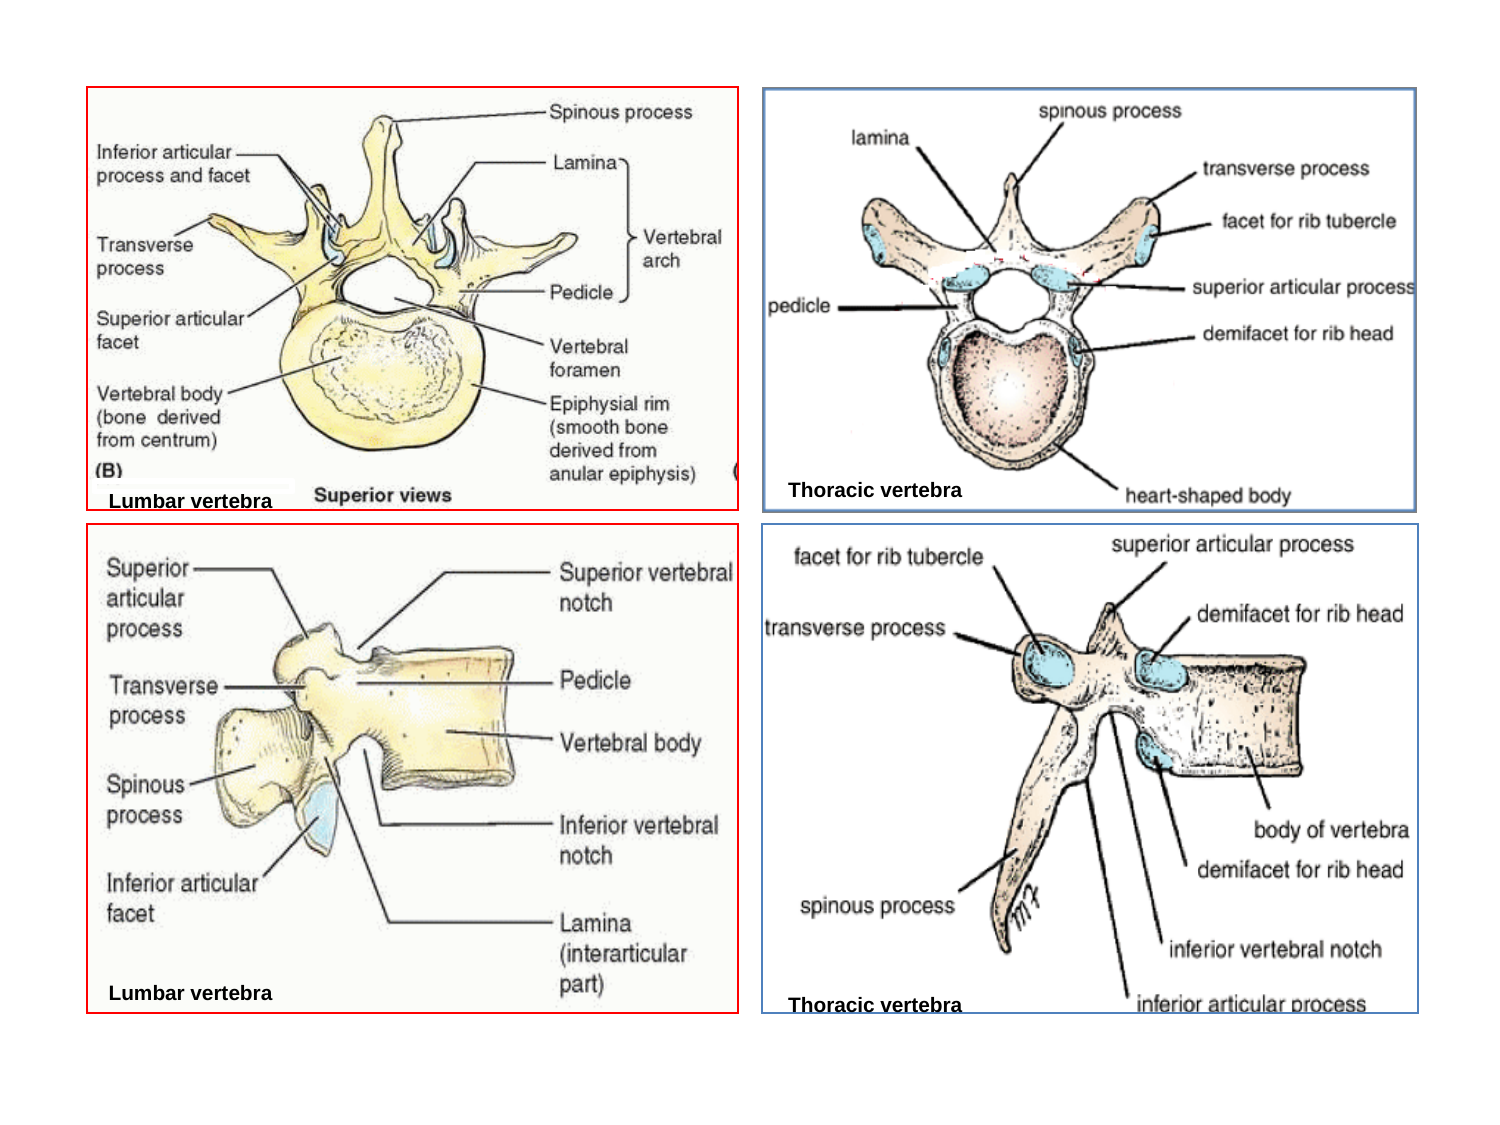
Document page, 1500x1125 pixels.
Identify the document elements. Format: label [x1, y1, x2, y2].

picture [762, 87, 1417, 513]
picture [87, 87, 738, 510]
picture [87, 524, 738, 1013]
picture [762, 524, 1418, 1013]
